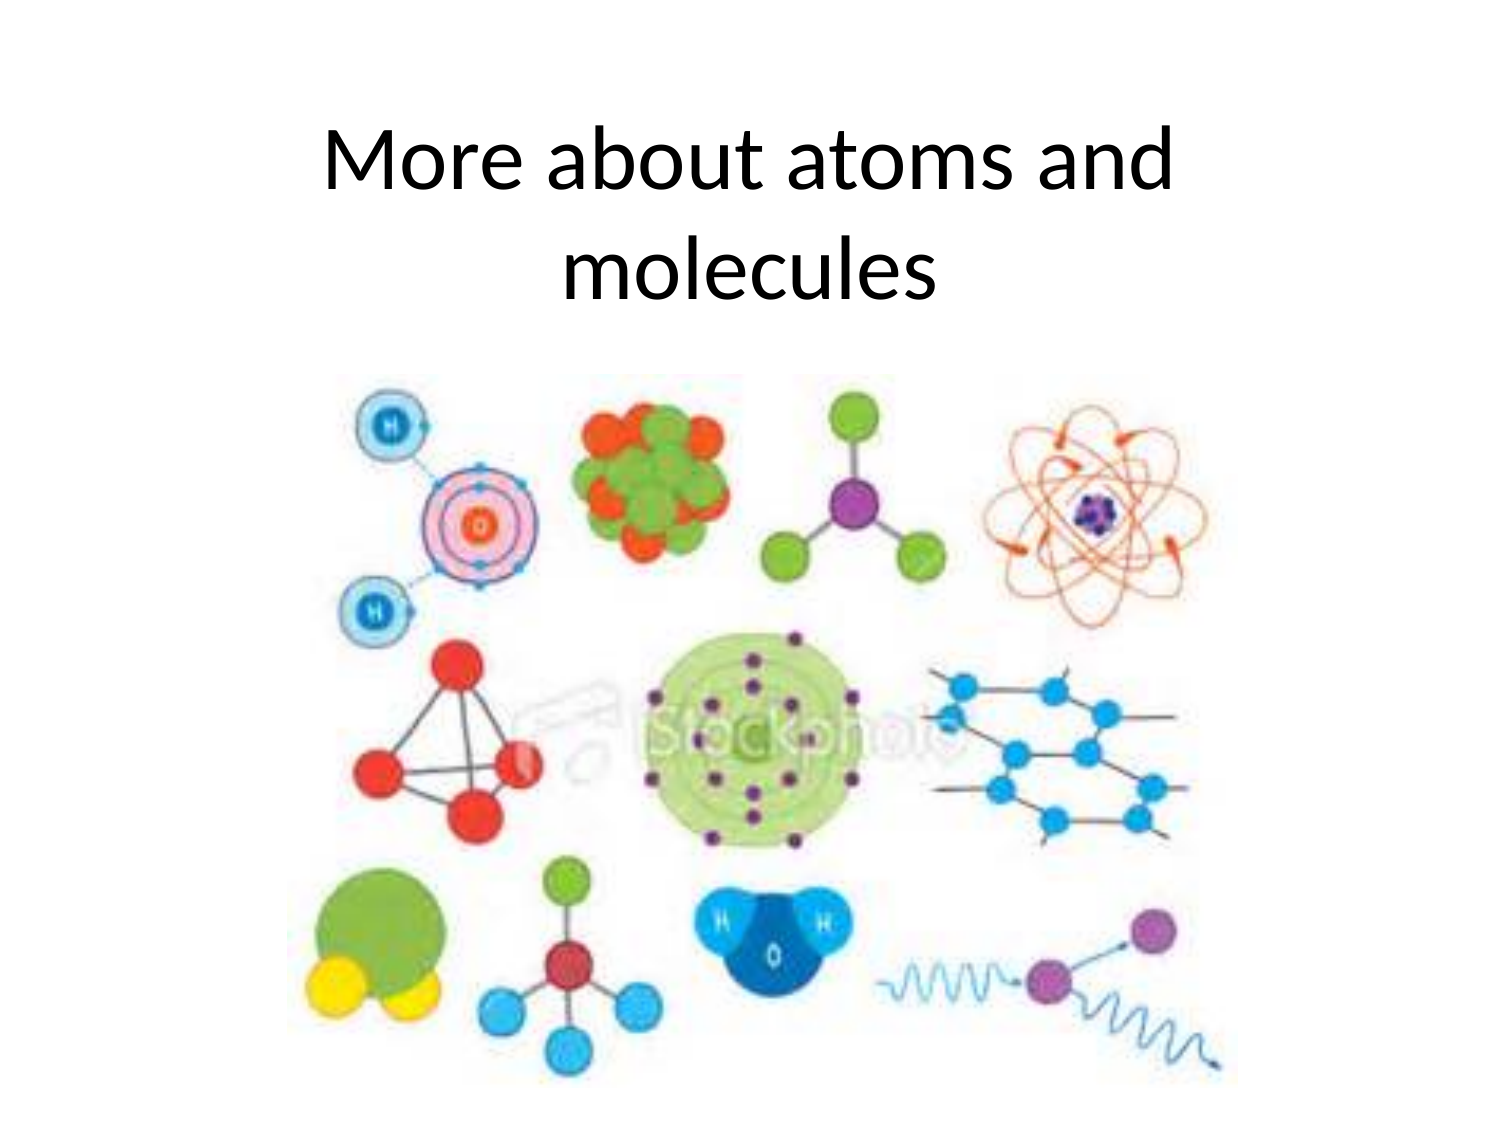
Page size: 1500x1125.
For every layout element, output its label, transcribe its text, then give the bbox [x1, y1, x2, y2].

title More about atoms and molecules [112, 87, 1388, 329]
picture [287, 374, 1238, 1088]
